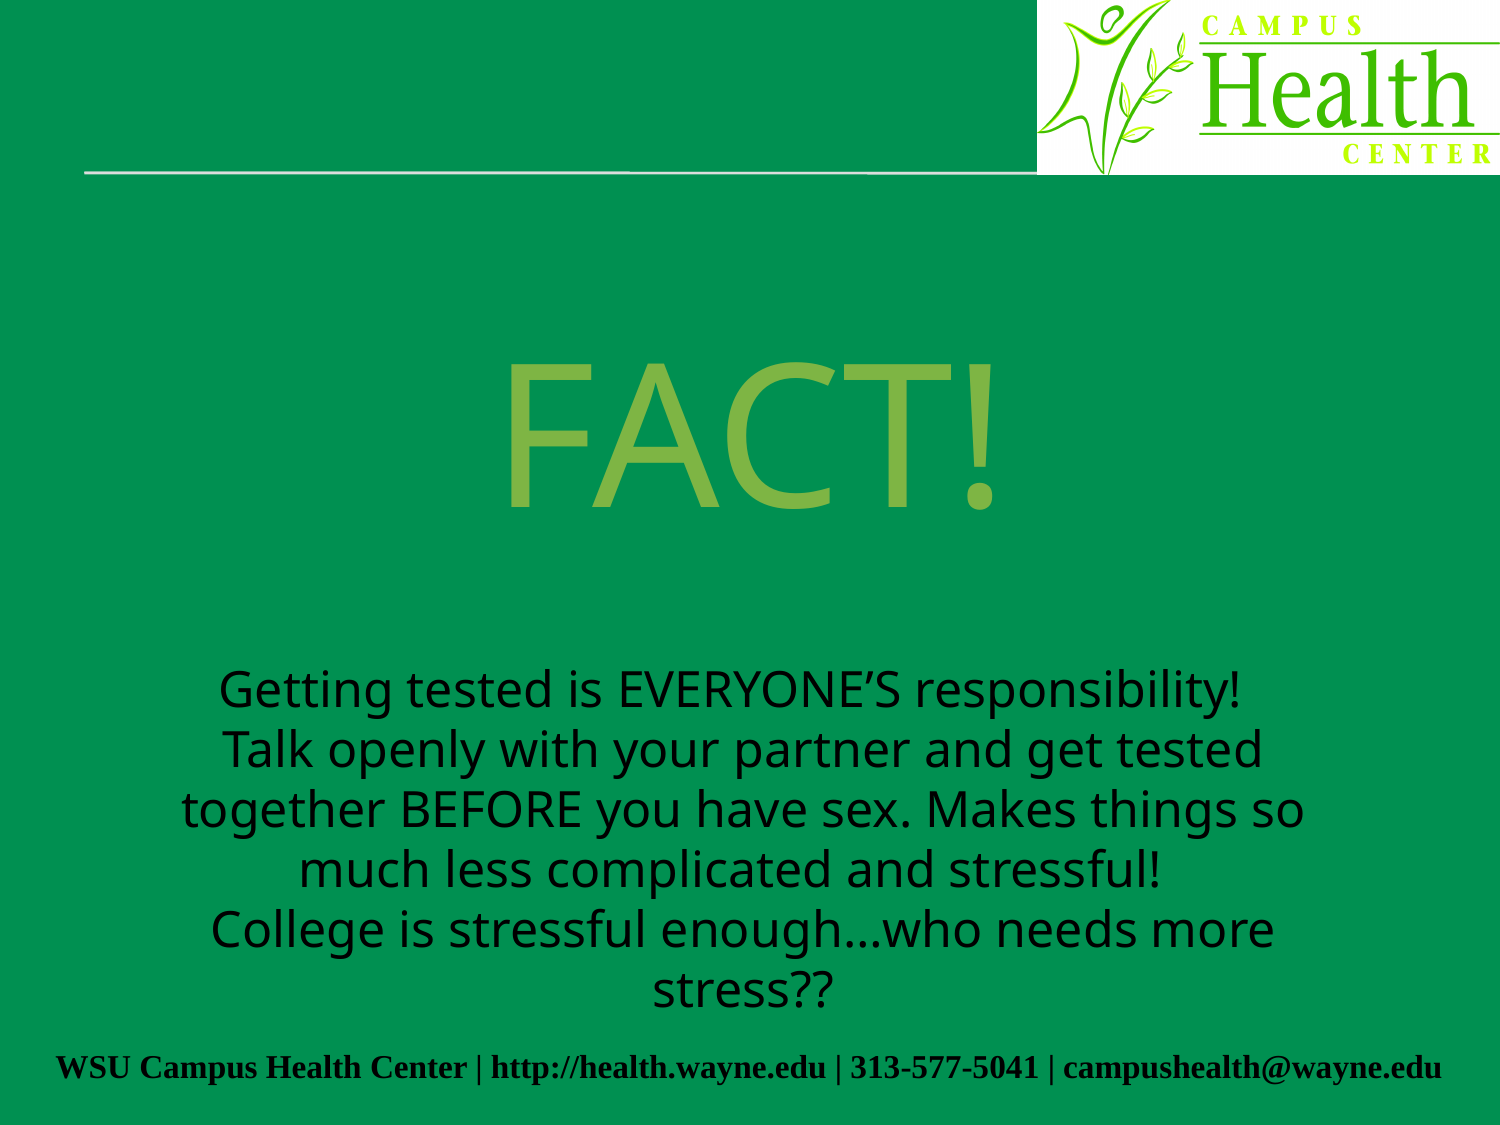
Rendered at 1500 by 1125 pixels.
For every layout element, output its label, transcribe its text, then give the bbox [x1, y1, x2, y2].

footer WSU Campus Health Center | http://health.wayne.edu | 313-577-5041 | campushealth@wayne.edu [0, 1037, 1500, 1125]
picture [1037, 0, 1500, 176]
list FACT! [37, 299, 1463, 558]
text_box Getting tested is EVERYONE’S responsibility! Talk openly with your partner and get tested together BEFORE you have sex. Makes things so much less complicated and stressful! College is stressful enough…who needs more stress?? [137, 649, 1350, 1025]
